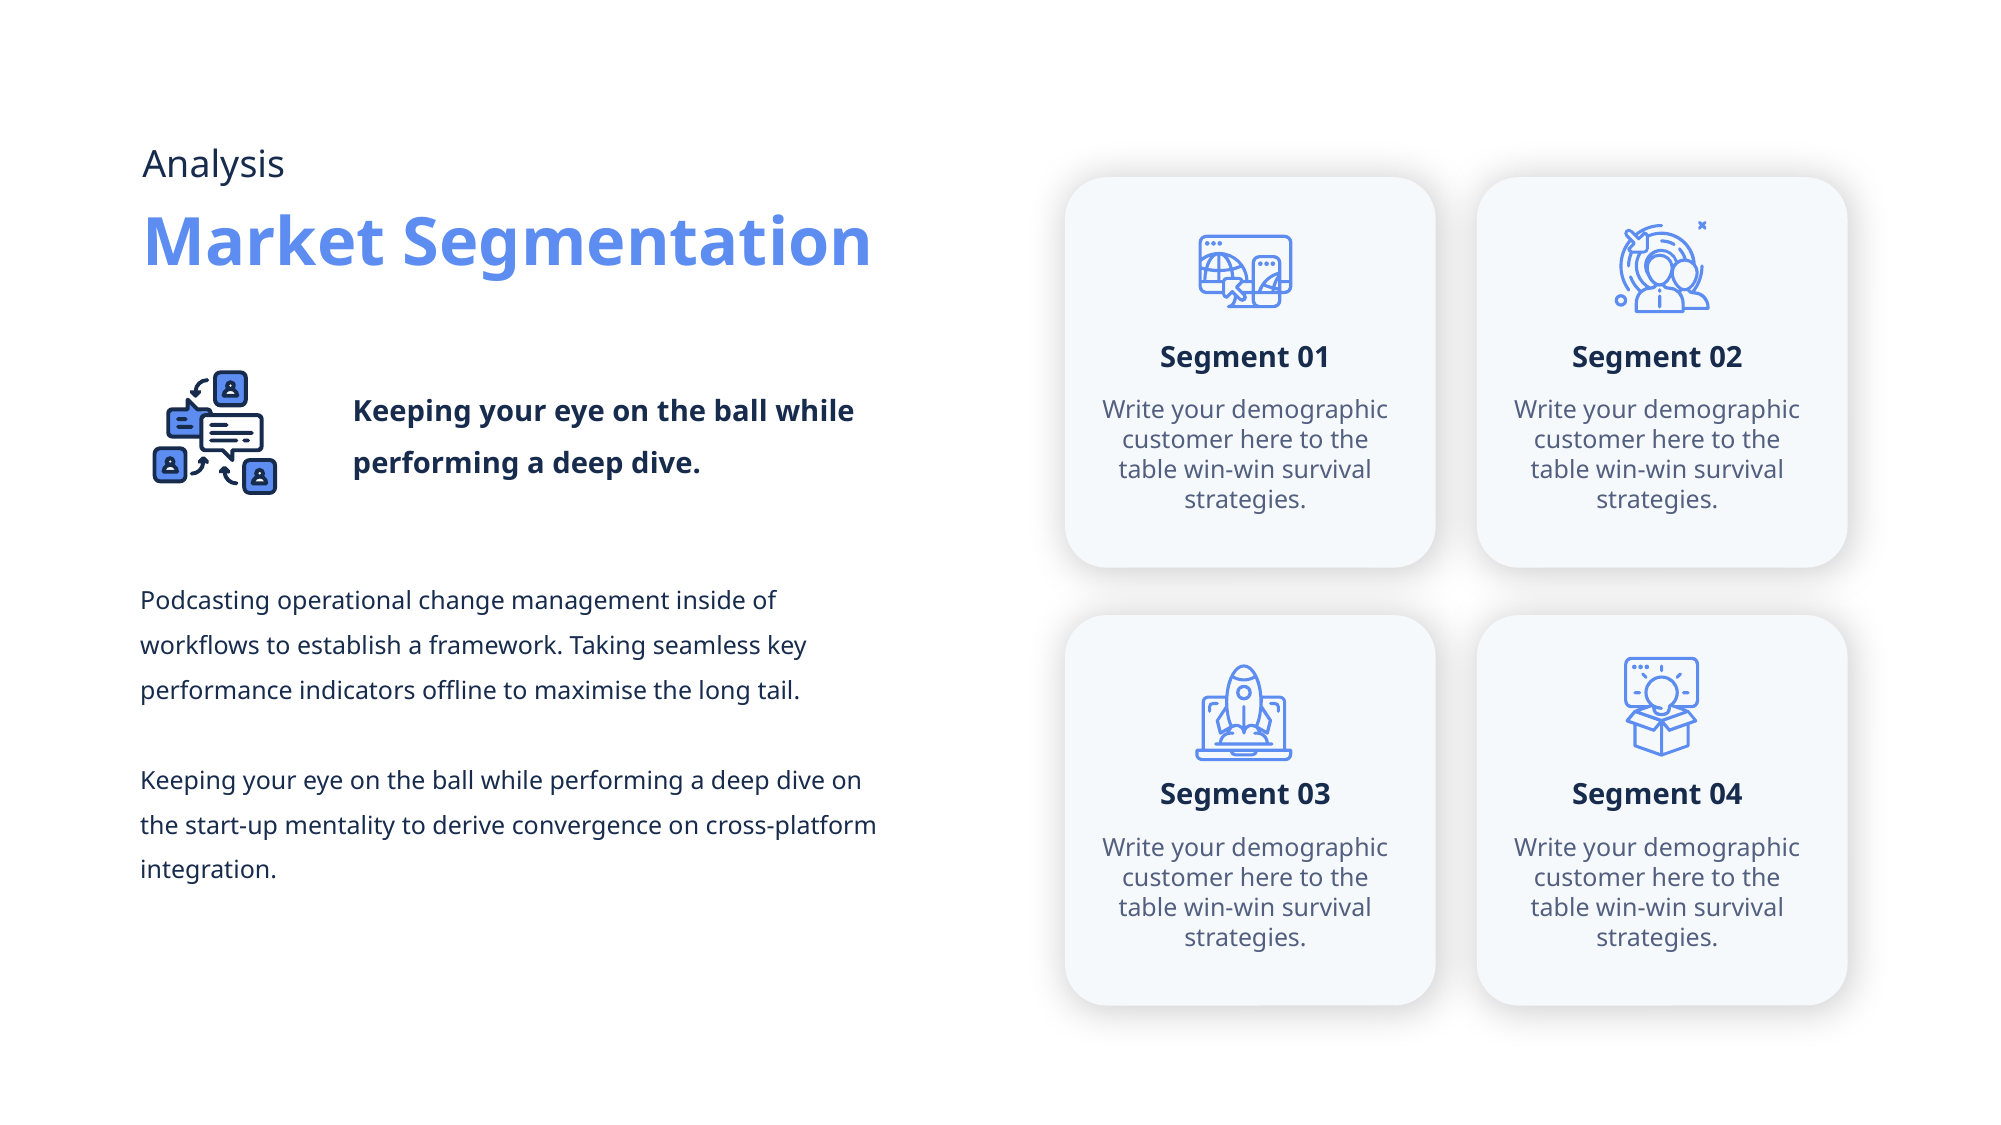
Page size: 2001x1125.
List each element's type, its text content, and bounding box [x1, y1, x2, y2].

text_box [1063, 614, 1437, 1007]
text_box Market Segmentation [127, 191, 975, 287]
text_box Analysis [127, 132, 301, 193]
text_box Segment 04 [1499, 768, 1816, 819]
text_box [1475, 176, 1849, 569]
text_box Podcasting operational change management inside of workflows to establish a framework. Taking seamless key performance indicators offline to maximise the long tail. Keeping your eye on the ball while performing a deep dive on the start-up mentality to derive convergence on cross-platform integration. [125, 562, 917, 892]
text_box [1198, 234, 1293, 309]
text_box Segment 01 [1087, 330, 1404, 381]
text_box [152, 370, 278, 495]
text_box Segment 02 [1499, 330, 1816, 381]
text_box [1624, 656, 1700, 757]
text_box Write your demographic customer here to the table win-win survival strategies. [1491, 824, 1824, 959]
text_box Write your demographic customer here to the table win-win survival strategies. [1491, 386, 1824, 521]
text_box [1195, 664, 1293, 762]
text_box [1475, 614, 1849, 1007]
text_box Keeping your eye on the ball while performing a deep dive. [337, 367, 917, 487]
text_box [1063, 176, 1437, 569]
text_box Write your demographic customer here to the table win-win survival strategies. [1079, 386, 1412, 521]
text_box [1614, 220, 1710, 314]
text_box Write your demographic customer here to the table win-win survival strategies. [1079, 824, 1412, 959]
text_box Segment 03 [1087, 768, 1404, 819]
